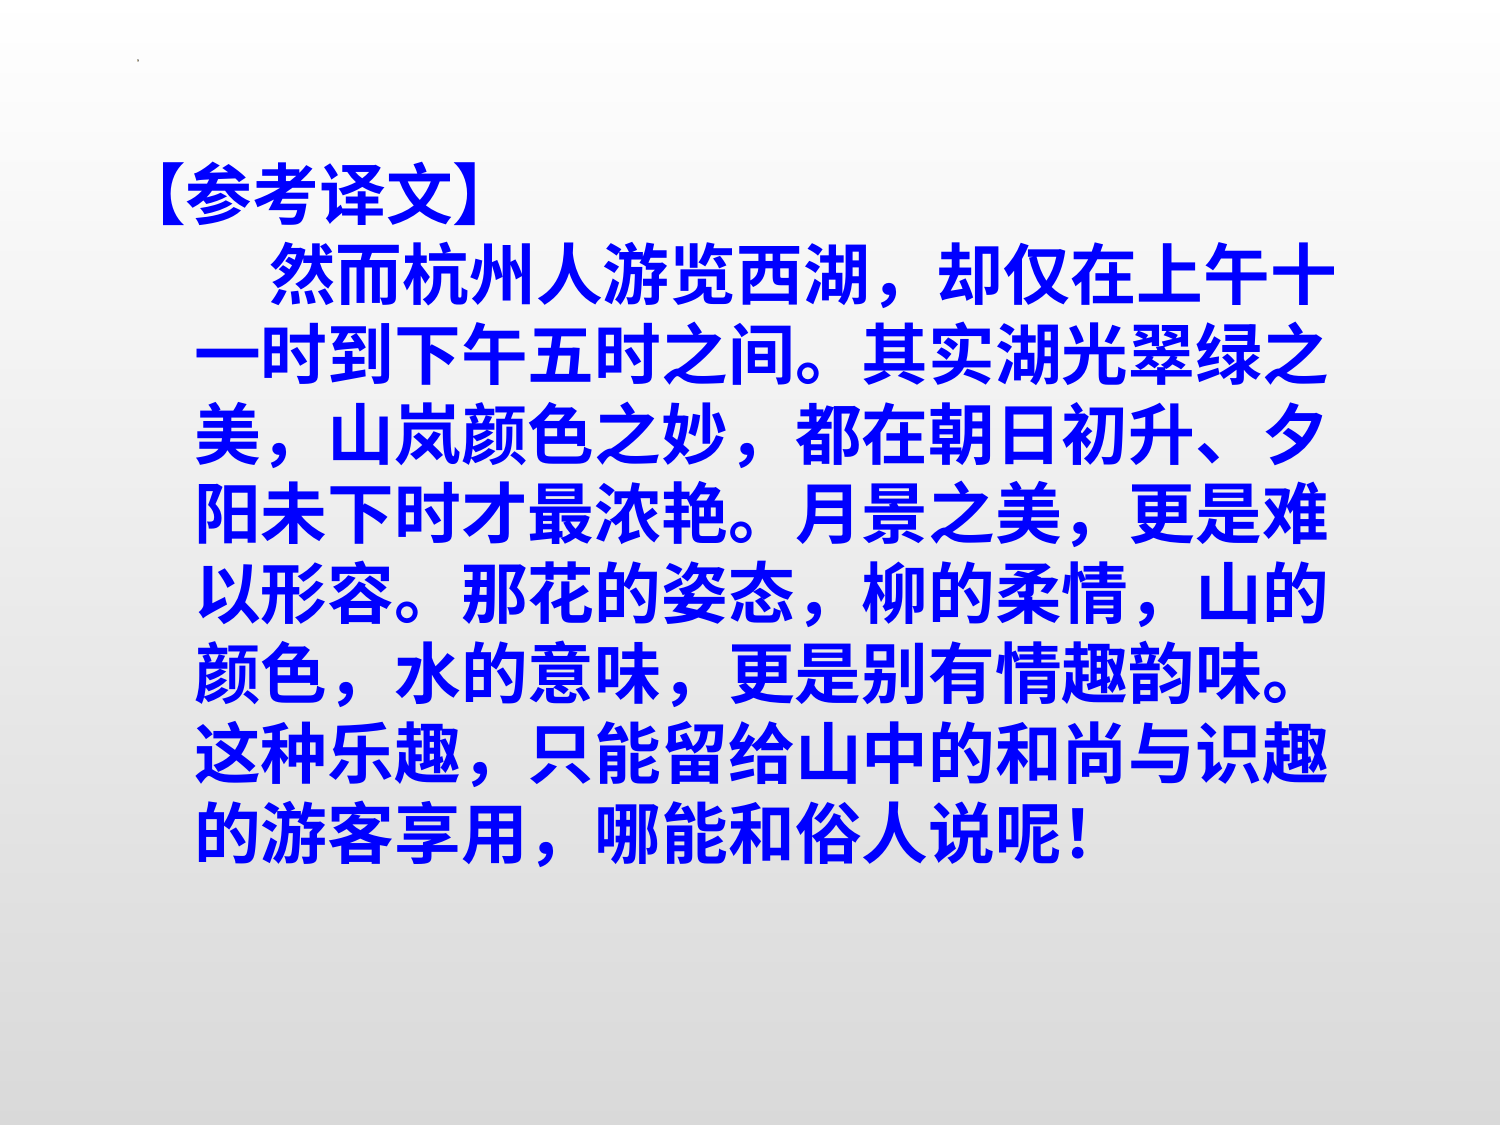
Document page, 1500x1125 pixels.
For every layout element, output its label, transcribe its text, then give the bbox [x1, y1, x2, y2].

text_box 【参考译文】 然而杭州人游览西湖，却仅在上午十一时到下午五时之间。其实湖光翠绿之美，山岚颜色之妙，都在朝日初升、夕阳未下时才最浓艳。月景之美，更是难以形容。那花的姿态，柳的柔情，山的颜色，水的意味，更是别有情趣韵味。这种乐趣，只能留给山中的和尚与识趣的游客享用，哪能和俗人说呢！ [104, 145, 1396, 880]
